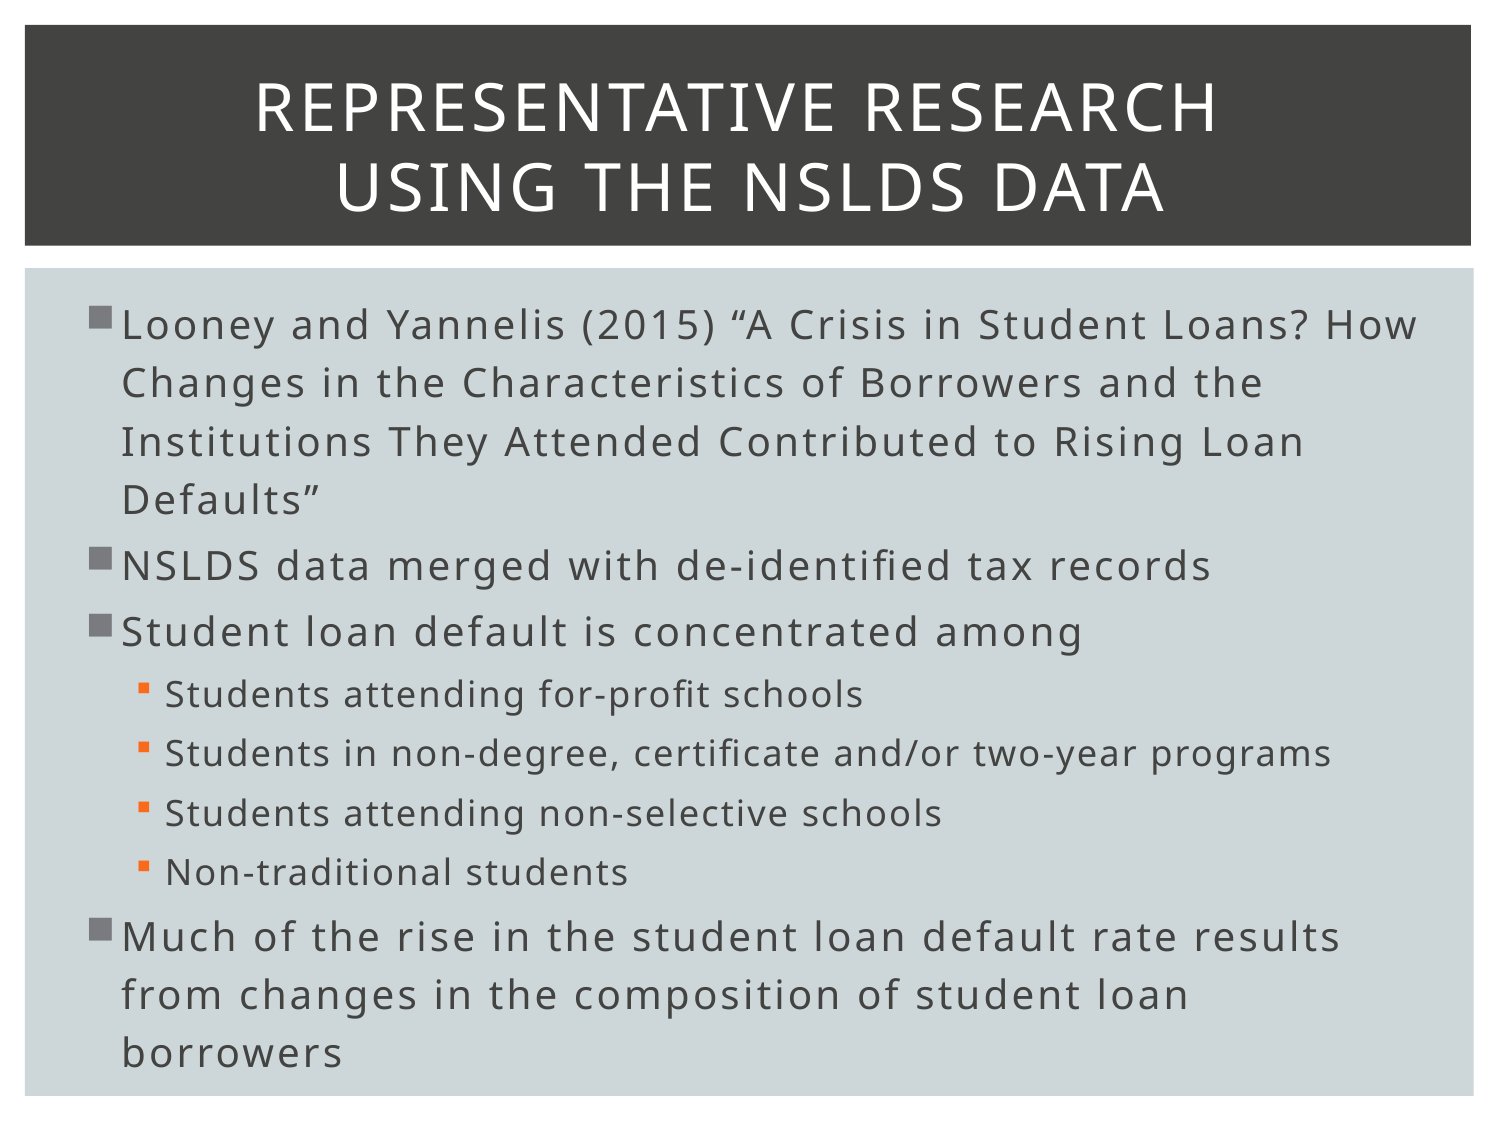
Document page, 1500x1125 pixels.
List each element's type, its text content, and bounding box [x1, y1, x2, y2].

title Representative Research Using the NSLDS Data [62, 58, 1438, 232]
list Looney and Yannelis (2015) “A Crisis in Student Loans? How Changes in the Characteristics of Borrowers and the Institutions They Attended Contributed to Rising Loan Defaults” NSLDS data merged with de-identified tax records Student loan default is concentrated among Students attending for-profit schools Students in non-degree, certificate and/or two-year programs Students attending non-selective schools Non-traditional students Much of the rise in the student loan default rate results from changes in the composition of student loan borrowers [62, 281, 1442, 1089]
